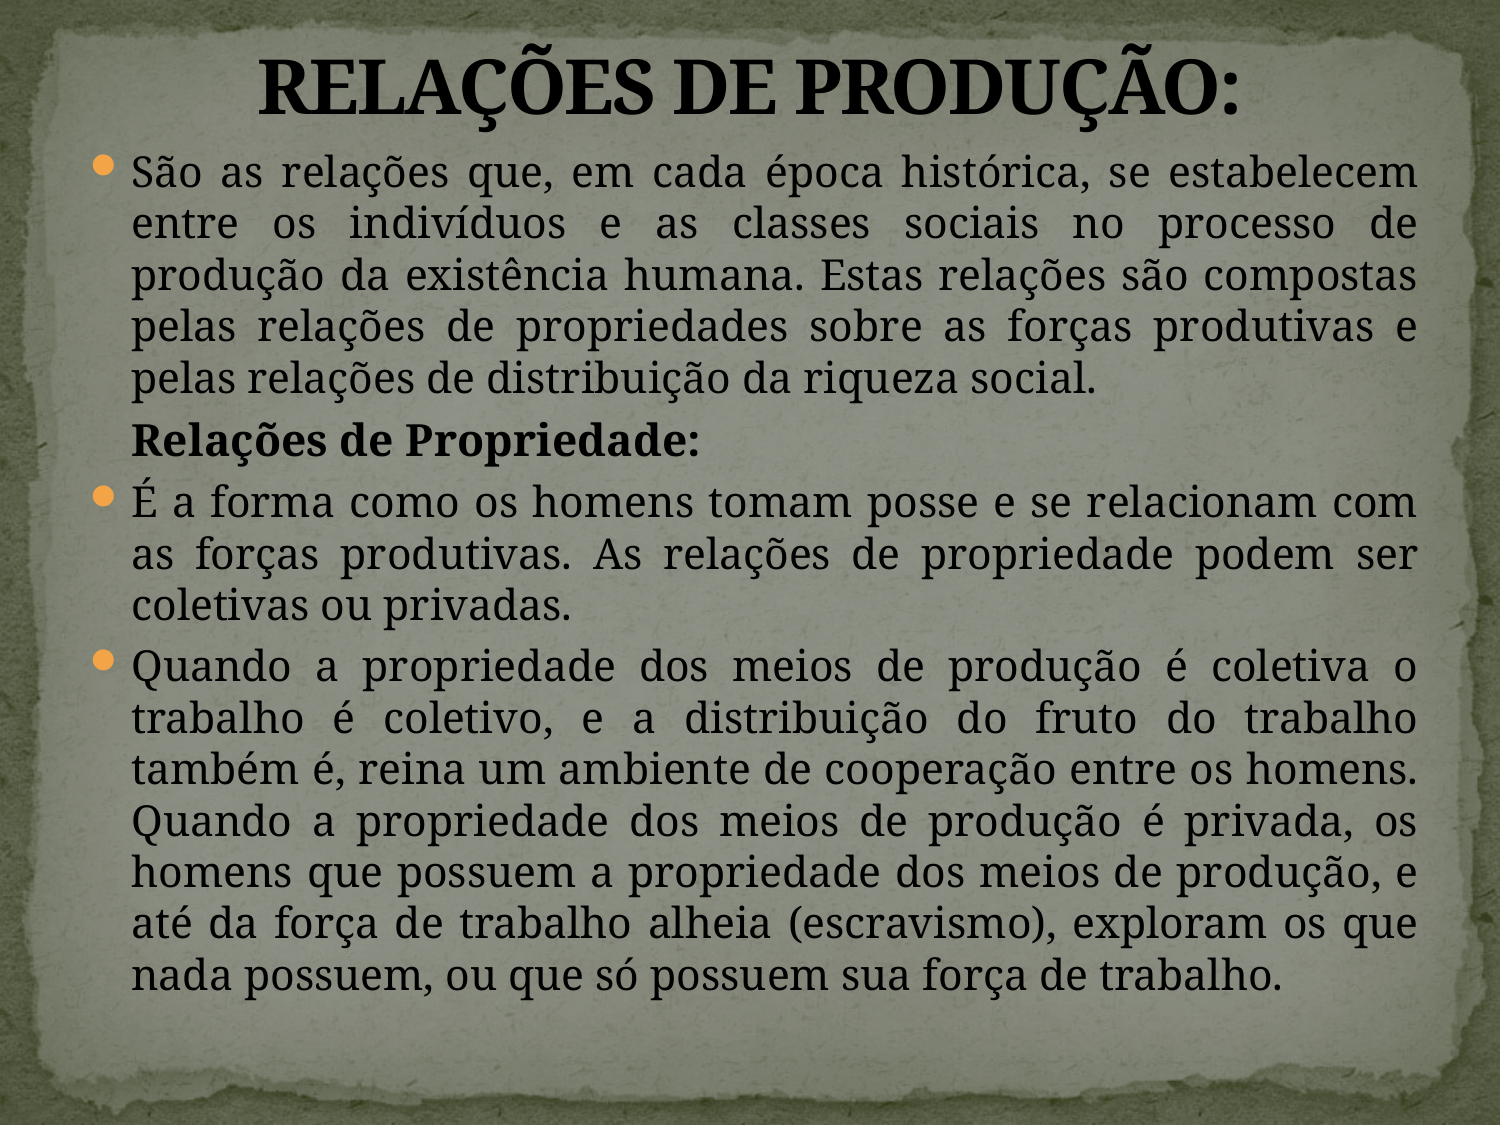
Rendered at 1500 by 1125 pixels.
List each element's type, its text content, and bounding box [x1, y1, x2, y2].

list São as relações que, em cada época histórica, se estabelecem entre os indivíduos e as classes sociais no processo de produção da existência humana. Estas relações são compostas pelas relações de propriedades sobre as forças produtivas e pelas relações de distribuição da riqueza social. Relações de Propriedade: É a forma como os homens tomam posse e se relacionam com as forças produtivas. As relações de propriedade podem ser coletivas ou privadas. Quando a propriedade dos meios de produção é coletiva o trabalho é coletivo, e a distribuição do fruto do trabalho também é, reina um ambiente de cooperação entre os homens. Quando a propriedade dos meios de produção é privada, os homens que possuem a propriedade dos meios de produção, e até da força de trabalho alheia (escravismo), exploram os que nada possuem, ou que só possuem sua força de trabalho. [75, 137, 1436, 1024]
title RELAÇÕES DE PRODUÇÃO: [74, 30, 1425, 138]
